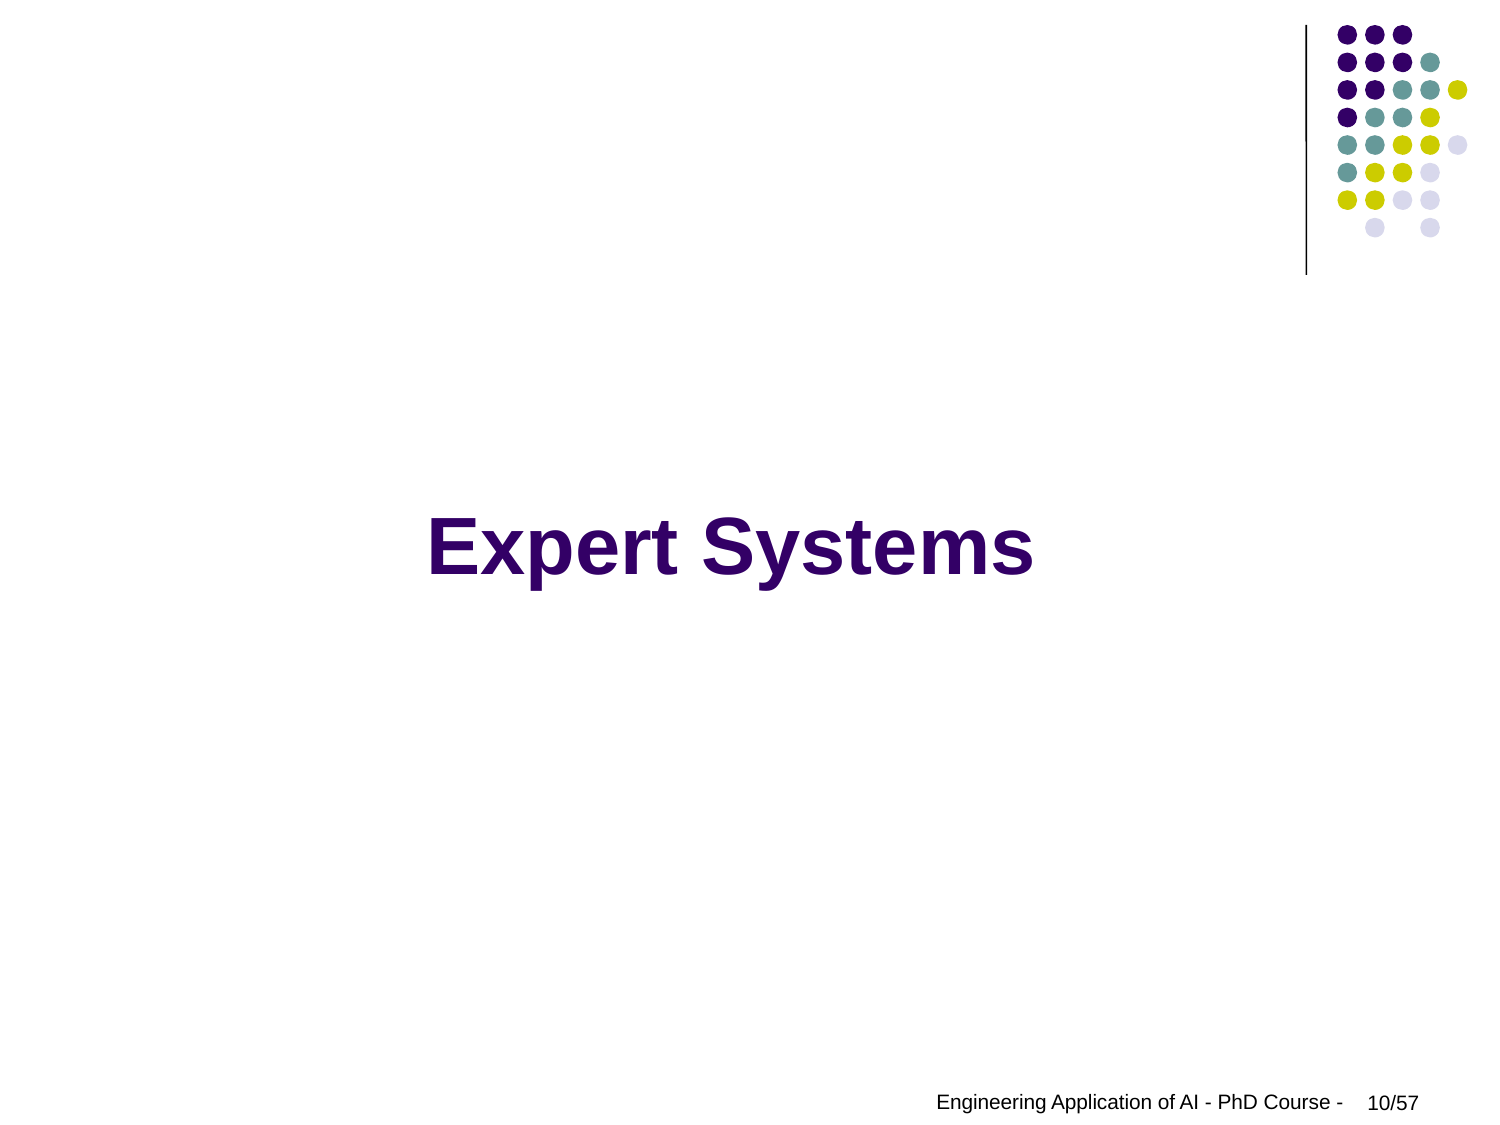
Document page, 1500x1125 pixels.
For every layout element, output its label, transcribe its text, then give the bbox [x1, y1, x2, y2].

title Expert Systems [111, 385, 1350, 599]
slide_number 10/57 [1352, 1082, 1448, 1125]
footer Engineering Application of AI - PhD Course - [855, 1080, 1365, 1125]
